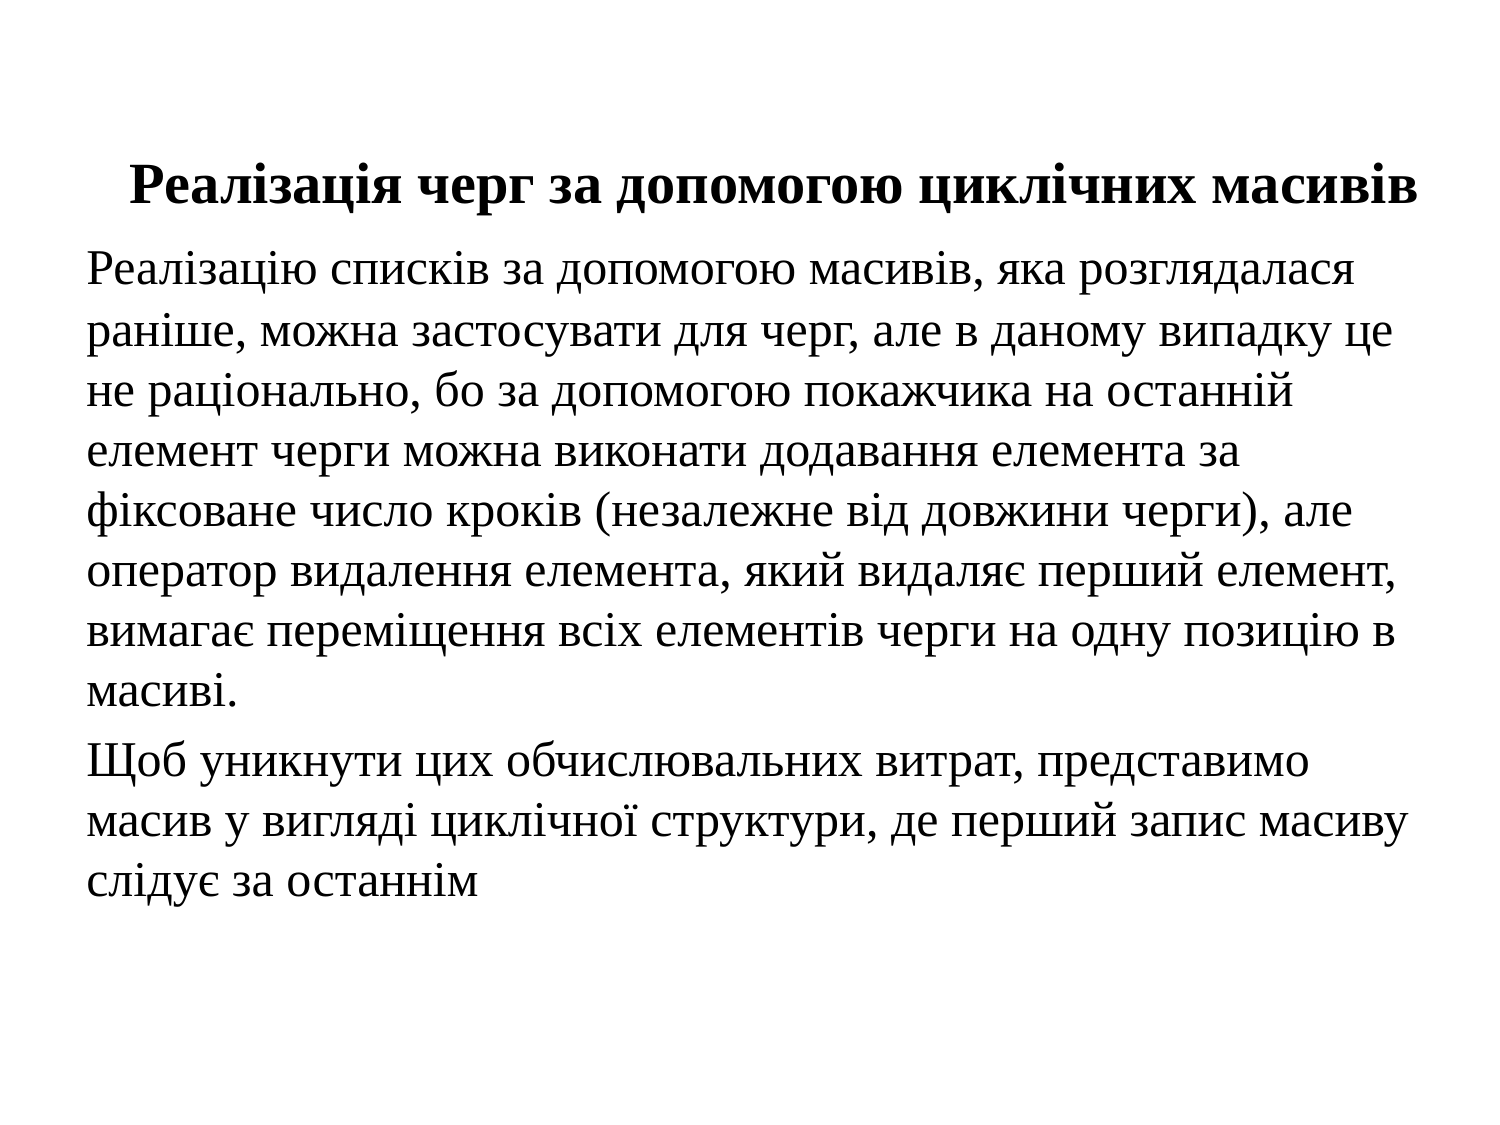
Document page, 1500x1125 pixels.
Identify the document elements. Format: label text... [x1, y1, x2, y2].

list Реалізація черг за допомогою циклічних масивів Реалізацію списків за допомогою масивів, яка розглядалася раніше, можна застосувати для черг, але в даному випадку це не раціонально, бо за допомогою покажчика на останній елемент черги можна виконати додавання елемента за фіксоване число кроків (незалежне від довжини черги), але оператор видалення елемента, який видаляє перший елемент, вимагає переміщення всіх елементів черги на одну позицію в масиві. Щоб уникнути цих обчислювальних витрат, представимо масив у вигляді циклічної структури, де перший запис масиву слідує за останнім [0, 137, 1475, 1088]
